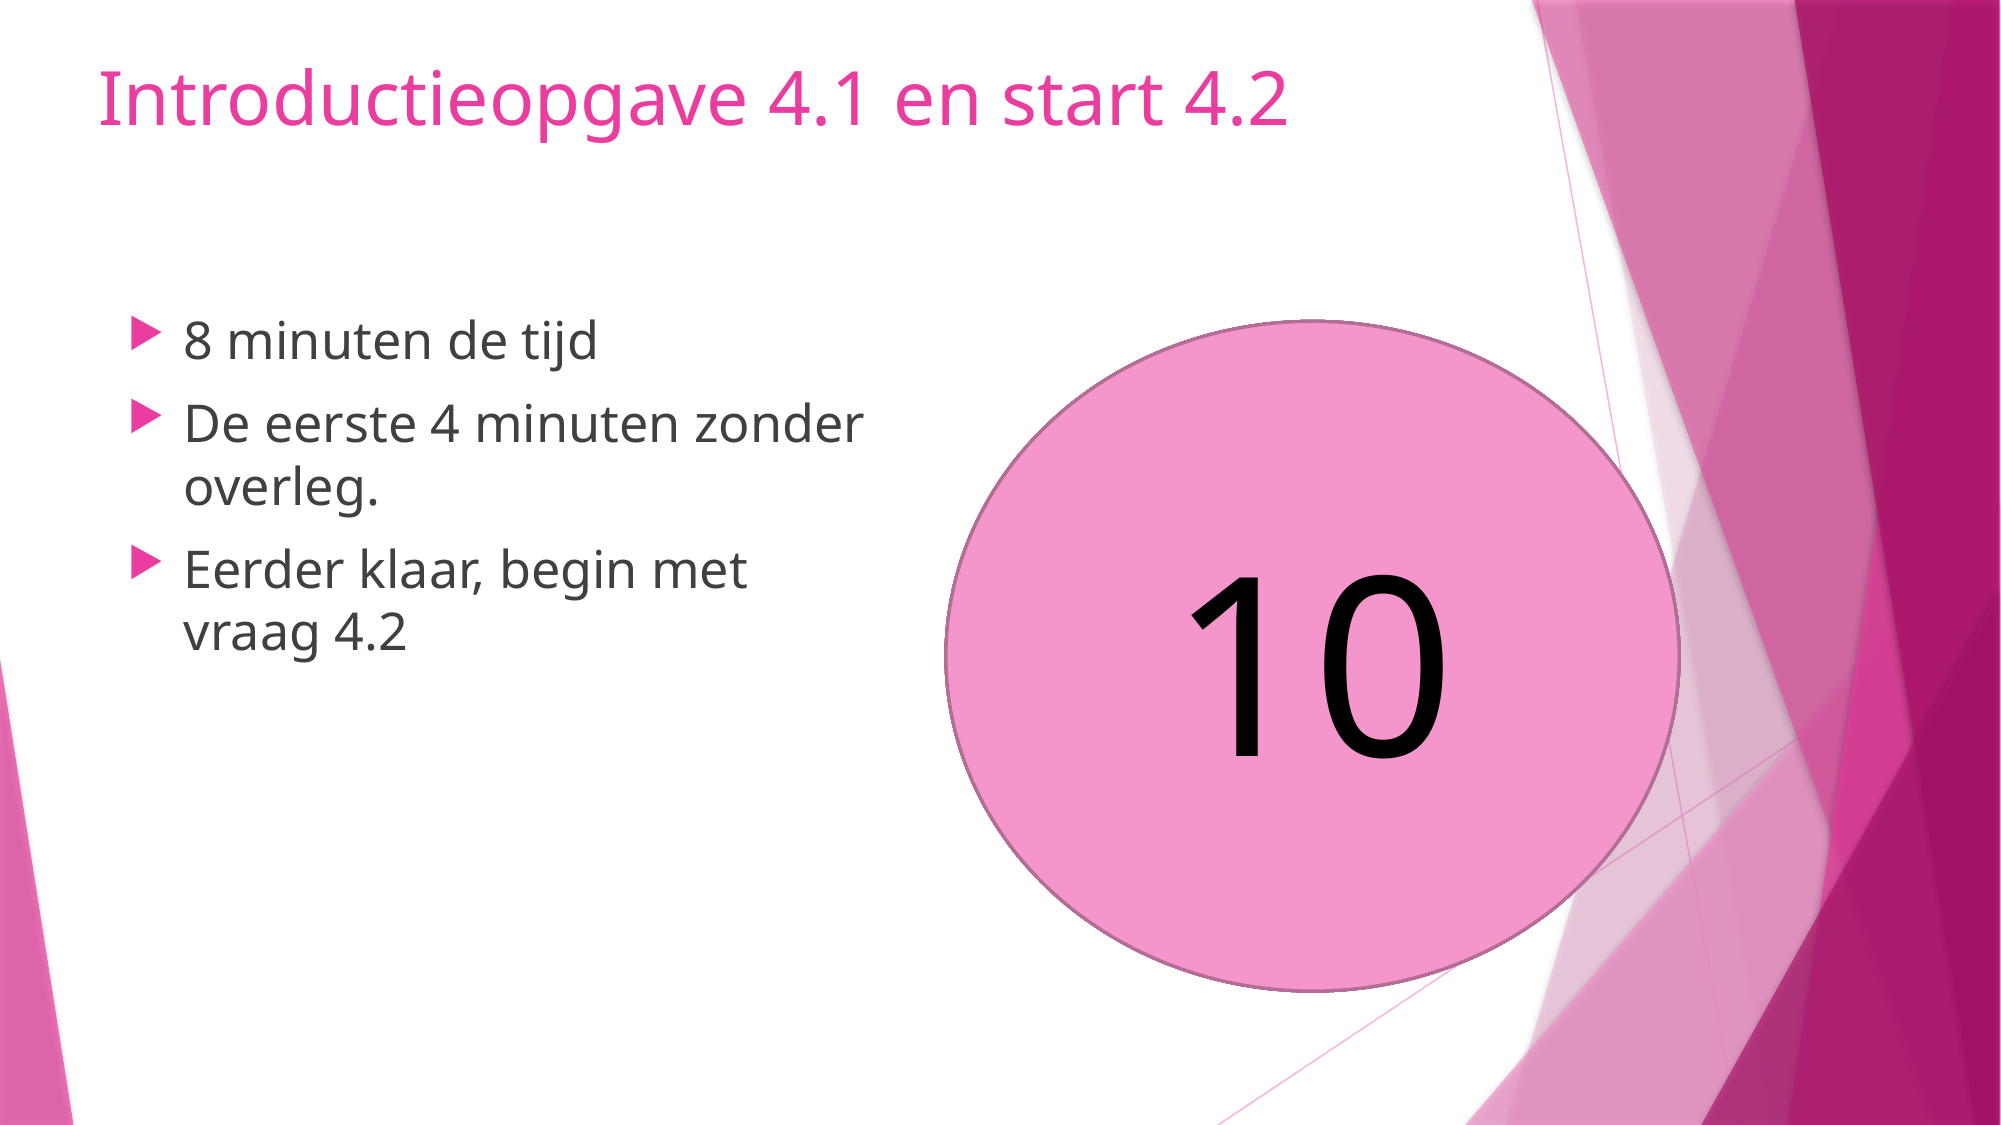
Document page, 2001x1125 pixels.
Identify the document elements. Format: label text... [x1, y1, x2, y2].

text_box 10 [944, 319, 1681, 993]
list 8 minuten de tijd De eerste 4 minuten zonder overleg. Eerder klaar, begin met vraag 4.2 [112, 299, 896, 992]
title Introductieopgave 4.1 en start 4.2 [83, 42, 1494, 260]
